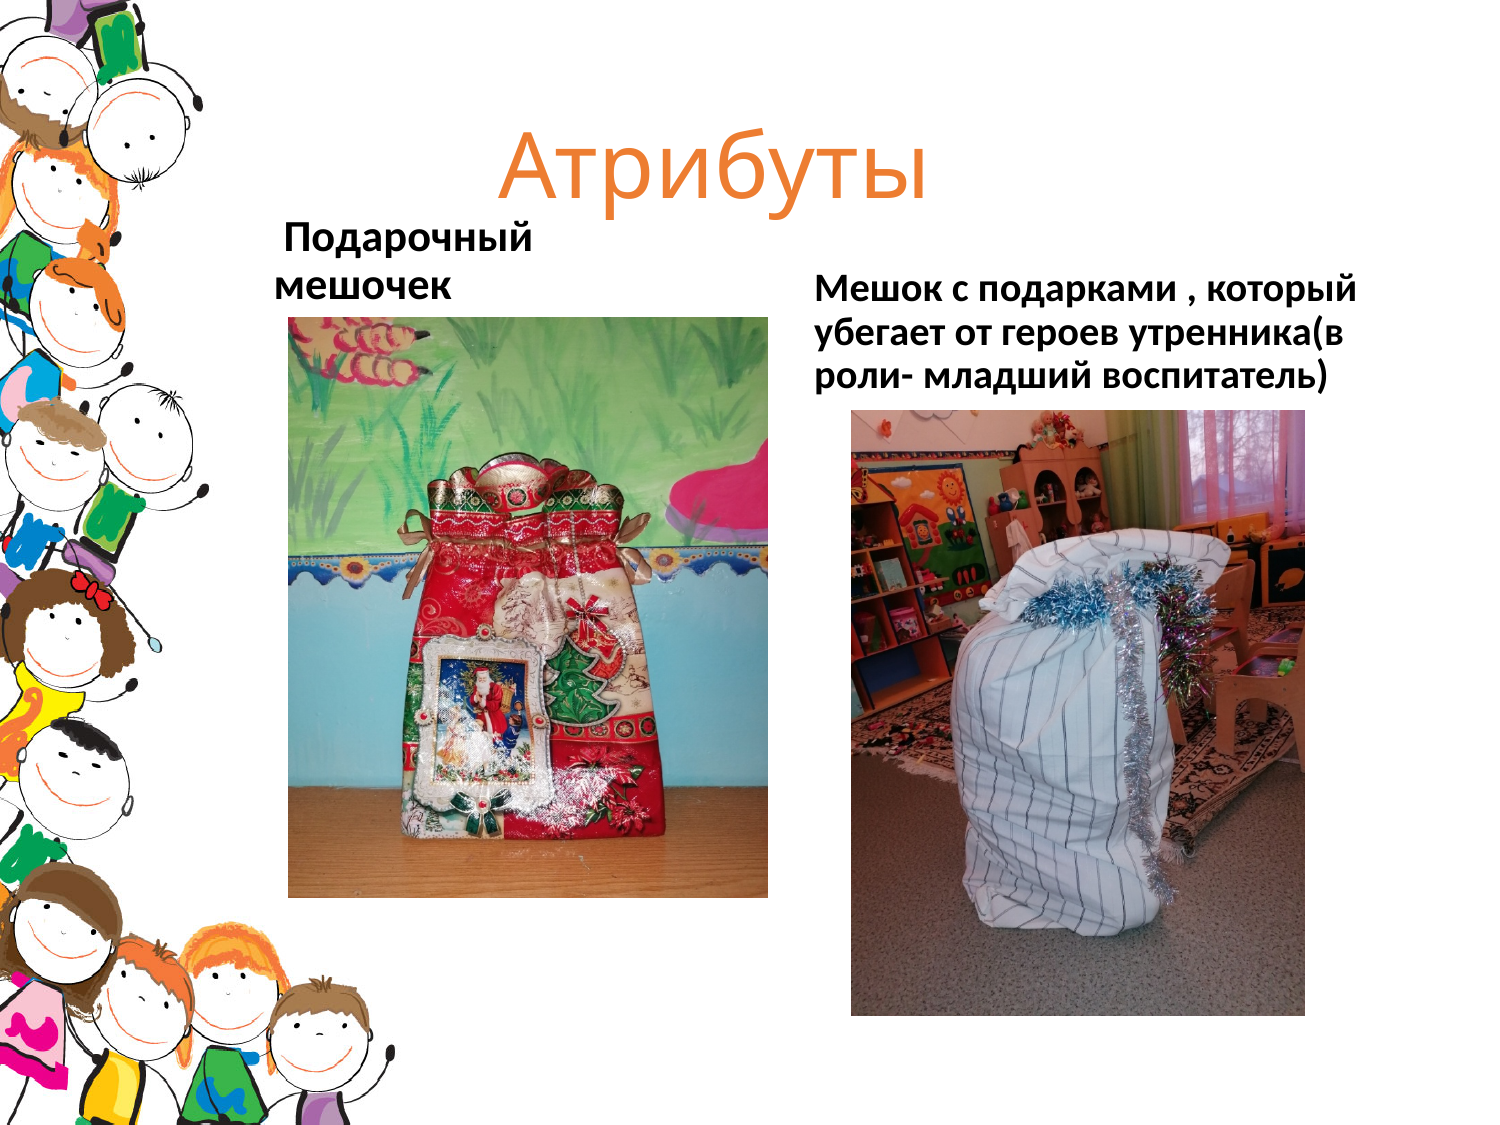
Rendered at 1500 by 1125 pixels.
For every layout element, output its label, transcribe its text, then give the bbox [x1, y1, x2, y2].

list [288, 317, 768, 898]
picture [0, 262, 10, 274]
picture [0, 0, 1500, 1125]
list Подарочный мешочек [258, 204, 768, 317]
title Атрибуты [103, 59, 1398, 278]
list Мешок с подарками , который убегает от героев утренника(в роли- младший воспитатель) [799, 228, 1398, 406]
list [851, 410, 1305, 1016]
